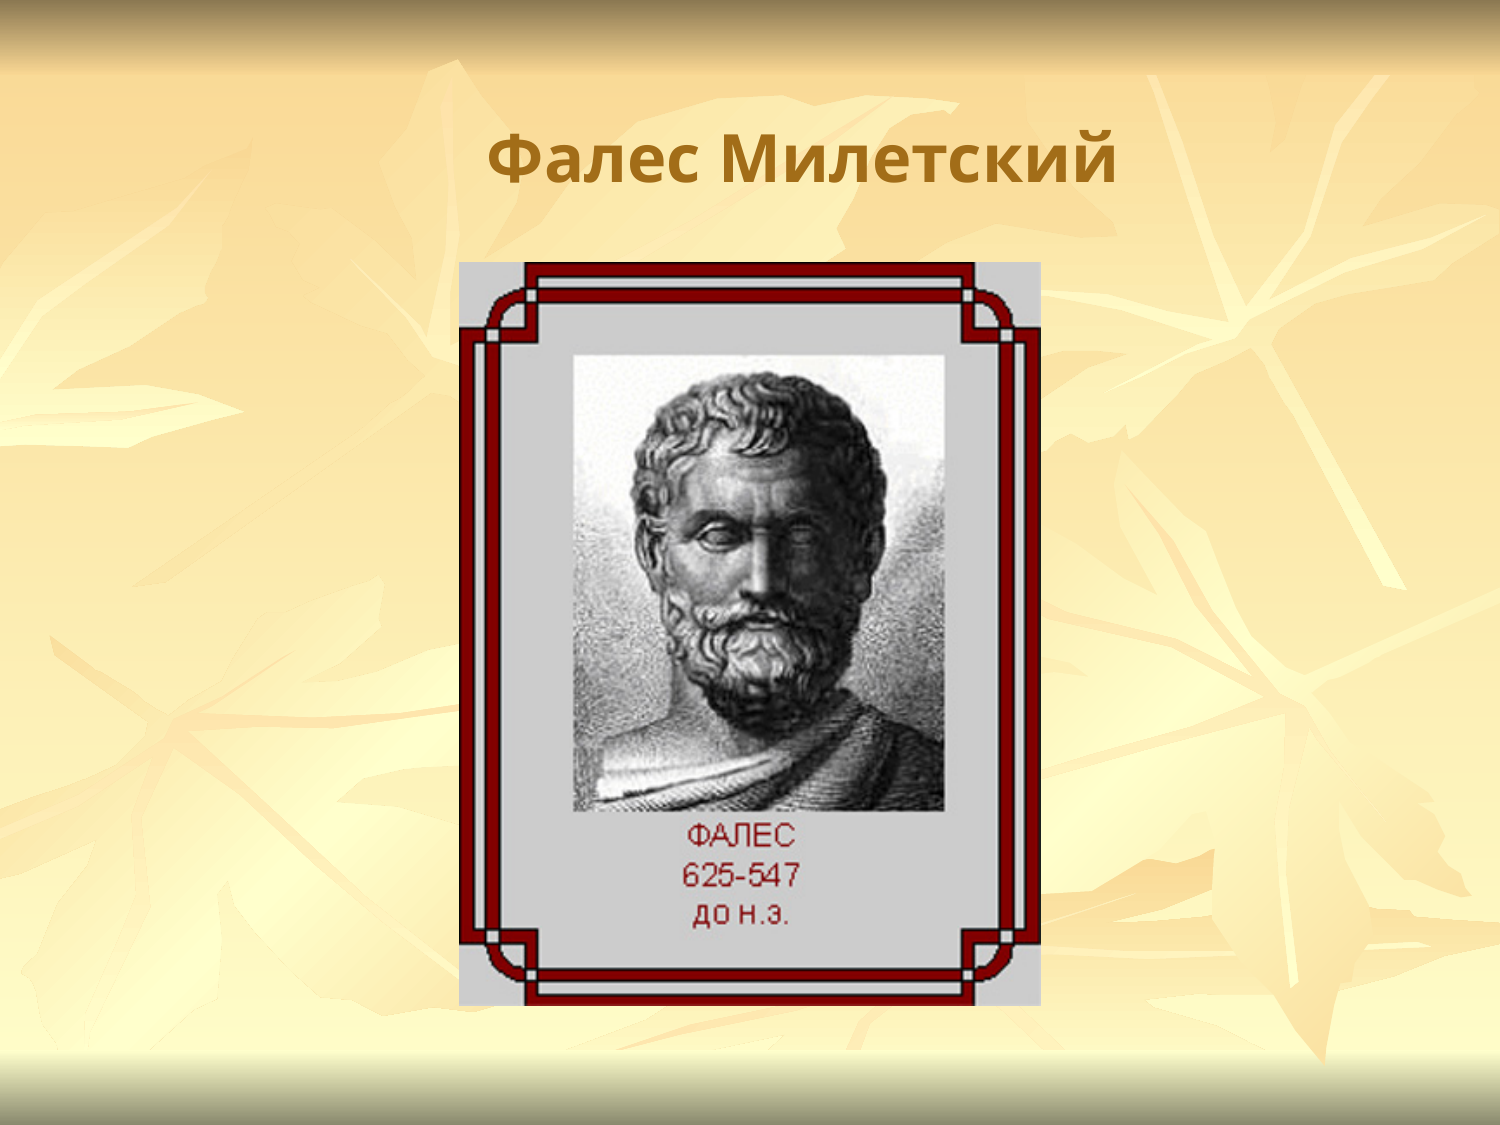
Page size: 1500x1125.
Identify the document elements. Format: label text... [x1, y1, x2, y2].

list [459, 262, 1041, 1006]
text_box Фалес Милетский [471, 108, 1135, 203]
